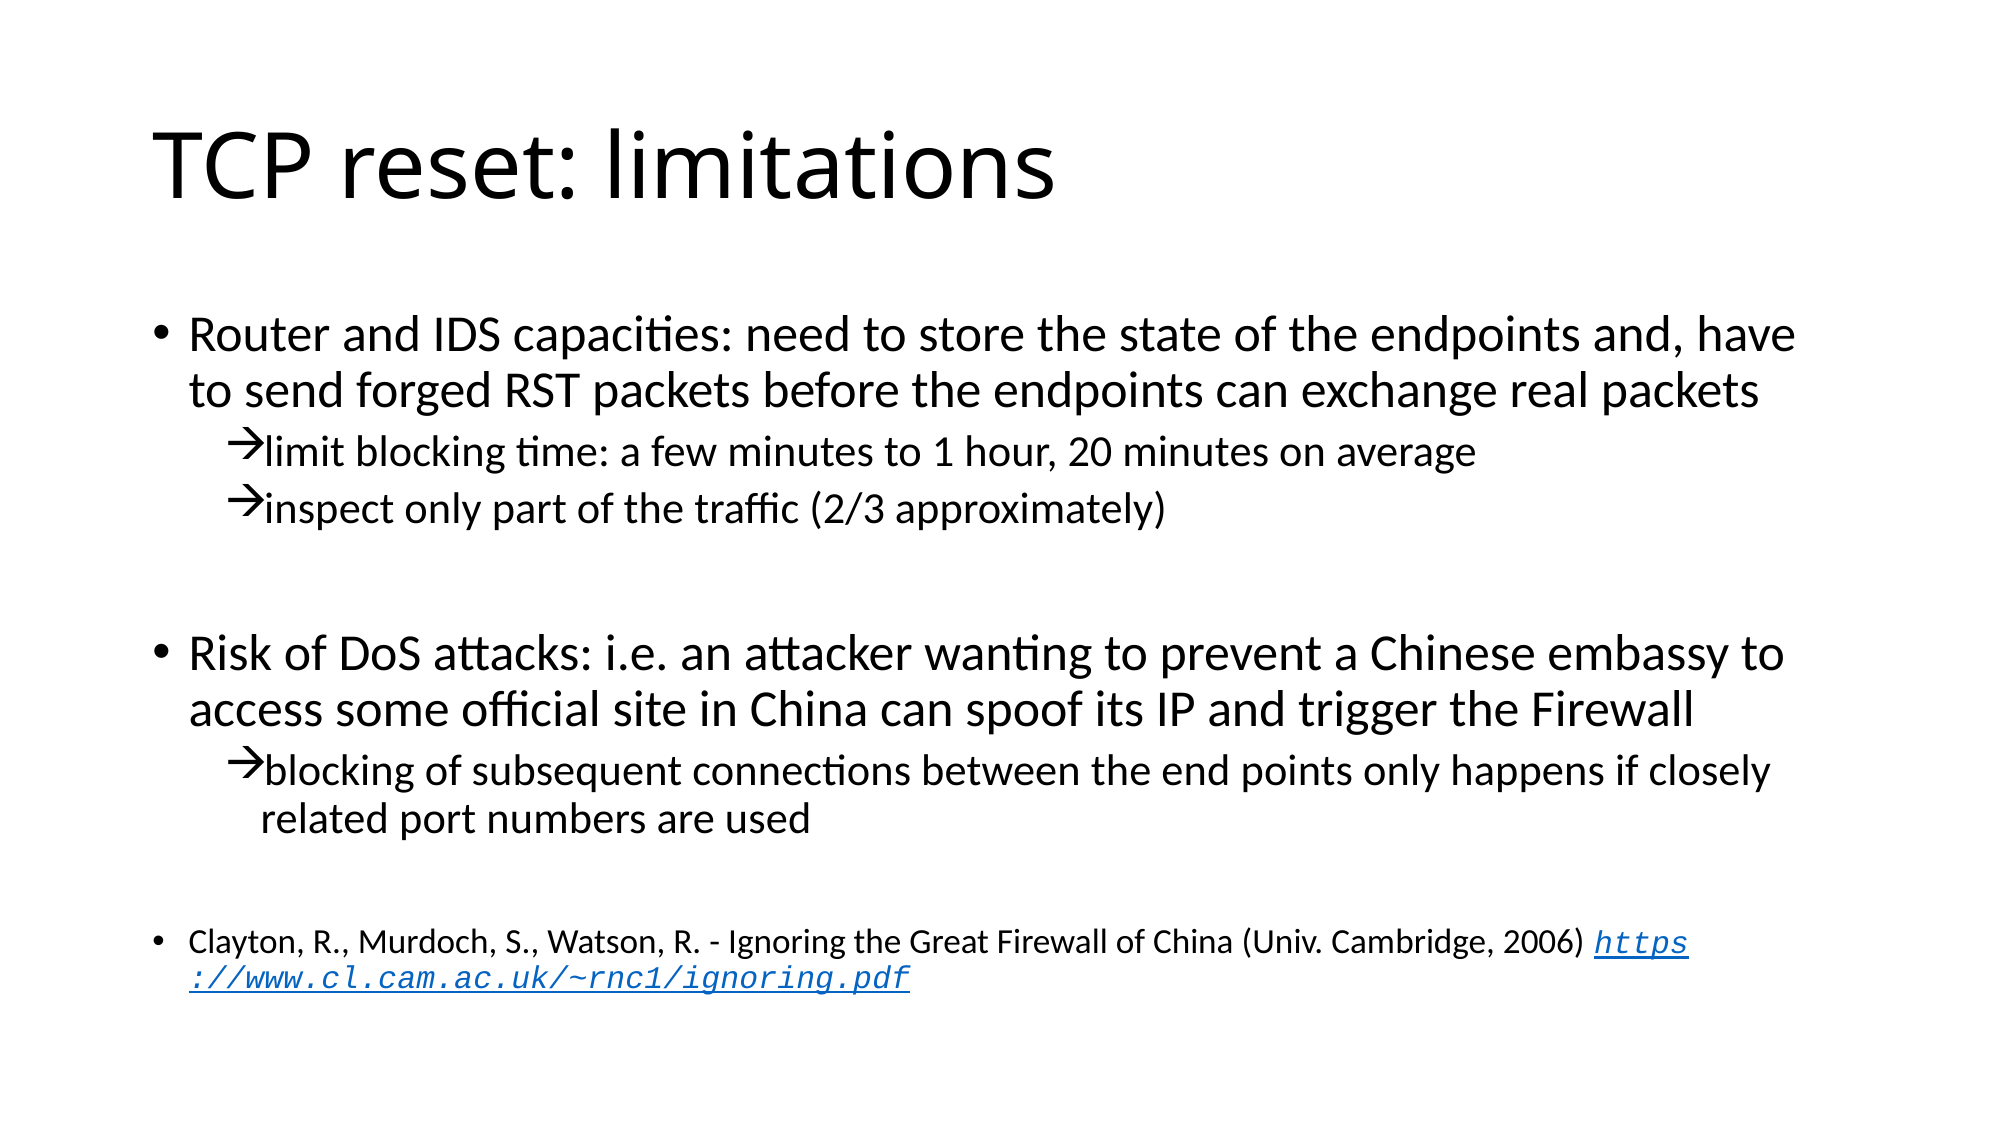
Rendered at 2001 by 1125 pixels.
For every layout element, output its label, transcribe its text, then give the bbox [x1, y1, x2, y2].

list Router and IDS capacities: need to store the state of the endpoints and, have to send forged RST packets before the endpoints can exchange real packets limit blocking time: a few minutes to 1 hour, 20 minutes on average inspect only part of the traffic (2/3 approximately) Risk of DoS attacks: i.e. an attacker wanting to prevent a Chinese embassy to access some official site in China can spoof its IP and trigger the Firewall blocking of subsequent connections between the end points only happens if closely related port numbers are used Clayton, R., Murdoch, S., Watson, R. - Ignoring the Great Firewall of China (Univ. Cambridge, 2006) https://www.cl.cam.ac.uk/~rnc1/ignoring.pdf [137, 299, 1863, 1014]
title TCP reset: limitations [137, 59, 1863, 278]
